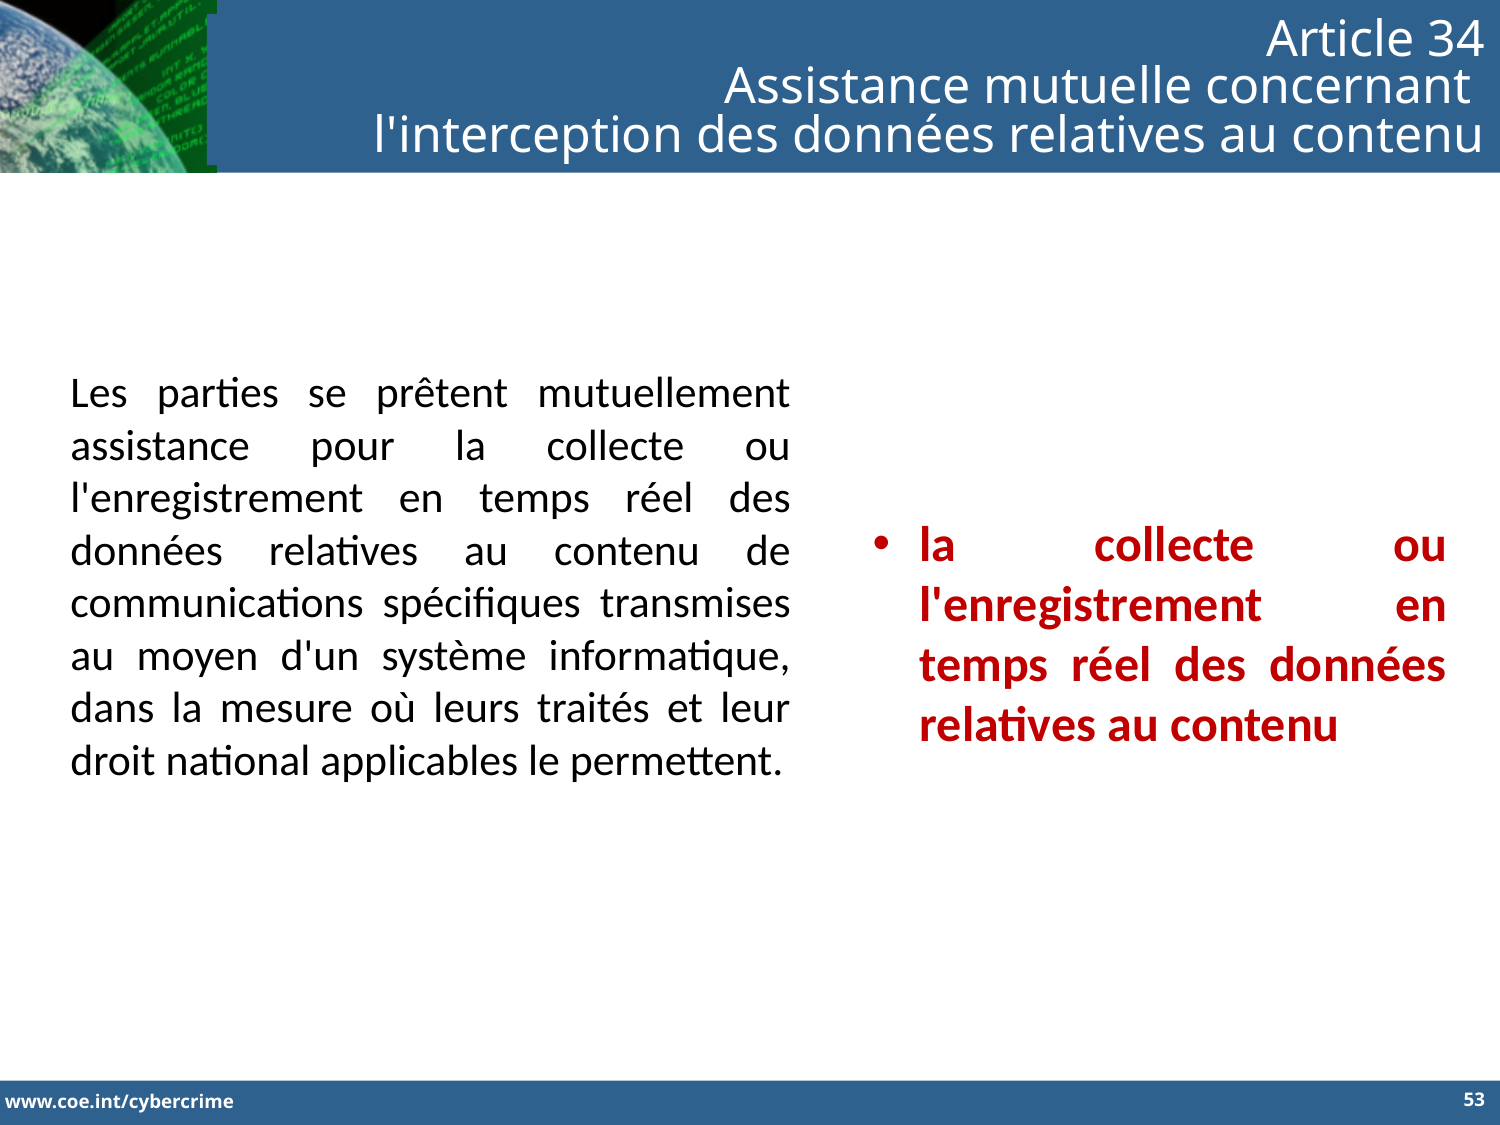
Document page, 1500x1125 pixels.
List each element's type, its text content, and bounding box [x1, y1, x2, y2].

text_box Les parties se prêtent mutuellement assistance pour la collecte ou l'enregistrement en temps réel des données relatives au contenu de communications spécifiques transmises au moyen d'un système informatique, dans la mesure où leurs traités et leur droit national applicables le permettent. [55, 356, 806, 792]
text_box Article 34 Assistance mutuelle concernant l'interception des données relatives au contenu [206, 13, 1500, 166]
text_box la collecte ou l'enregistrement en temps réel des données relatives au contenu [858, 504, 1463, 760]
picture [0, 1, 217, 173]
slide_number 53 [1149, 1079, 1500, 1125]
